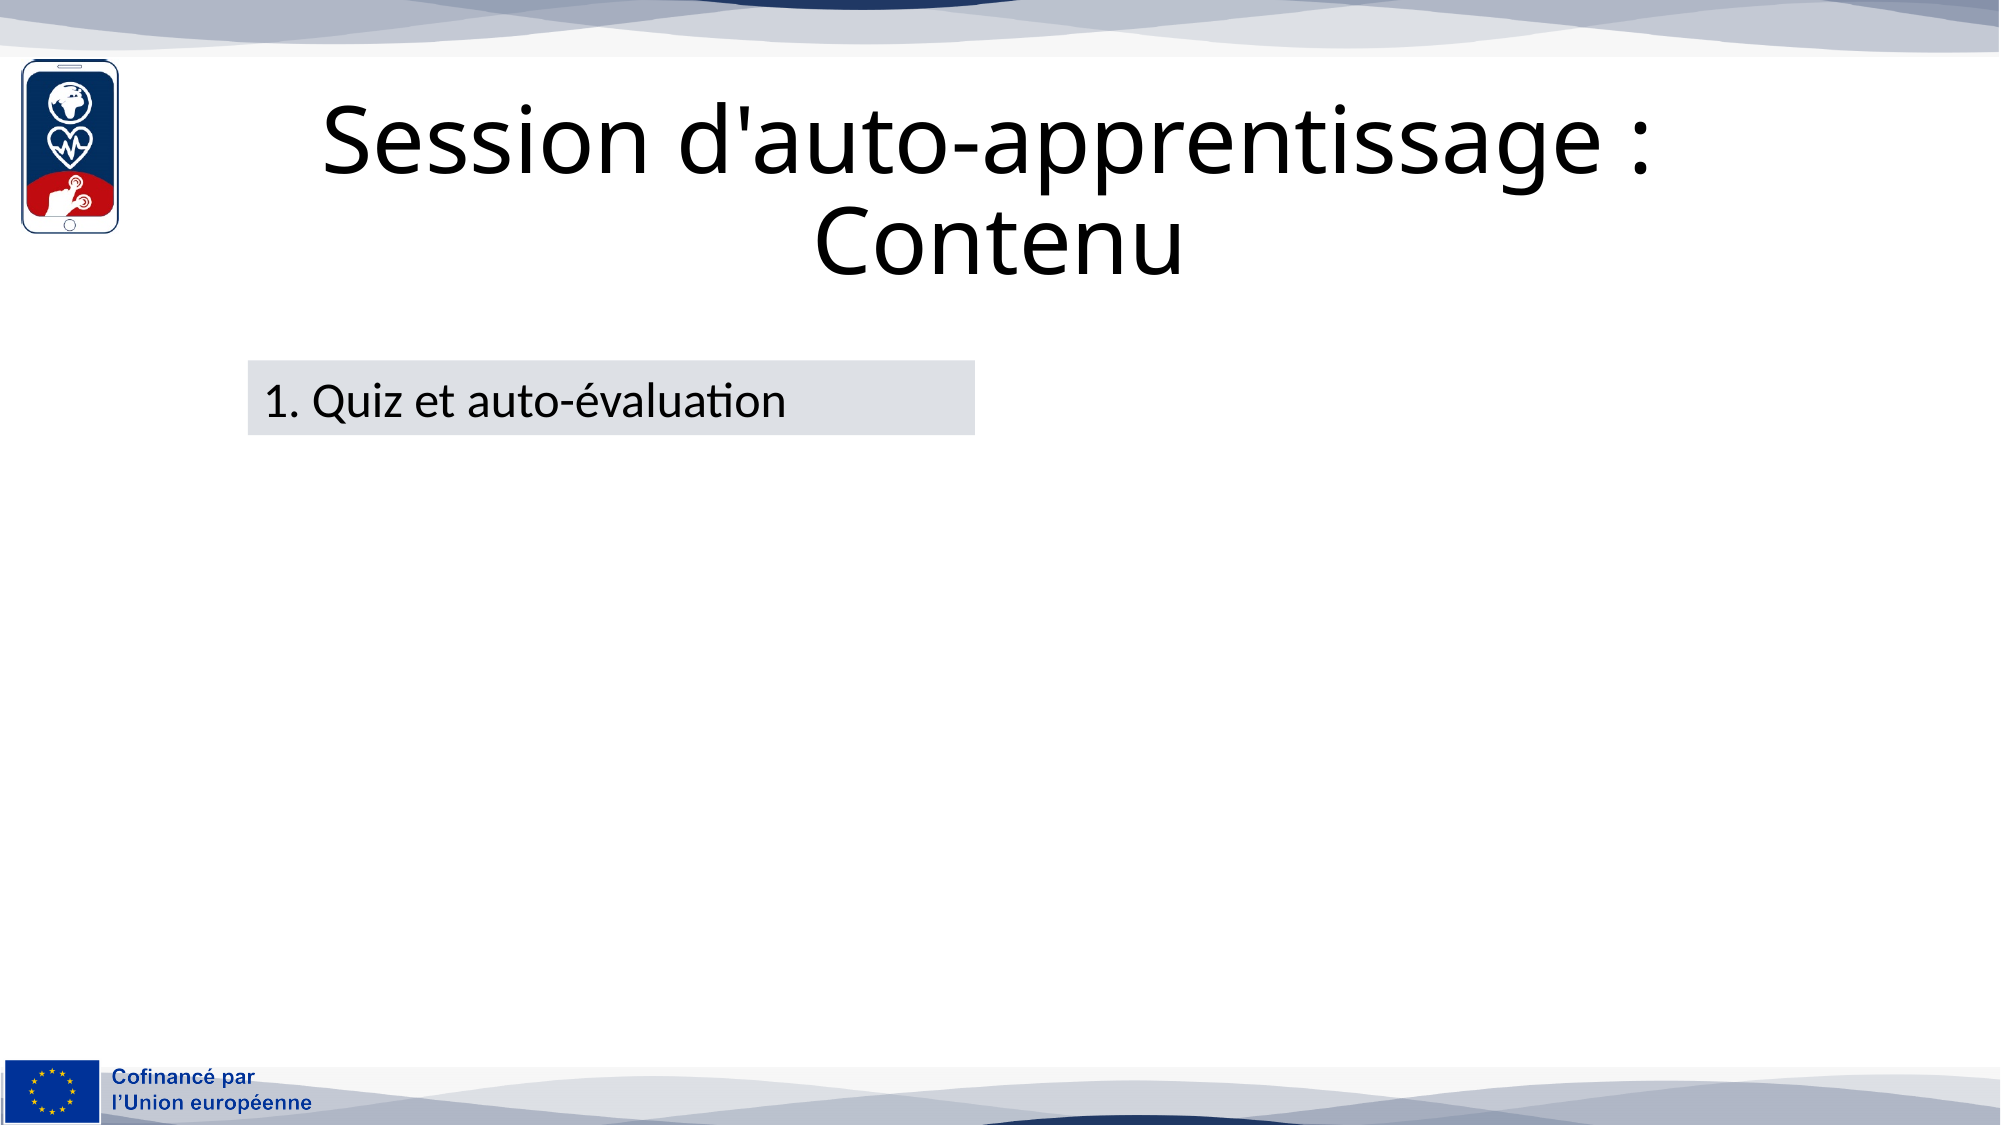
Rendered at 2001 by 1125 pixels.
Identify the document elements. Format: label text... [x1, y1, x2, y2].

picture [21, 59, 119, 234]
title Session d'auto-apprentissage : Contenu [137, 84, 1863, 303]
picture [0, 1055, 2001, 1125]
text_box 1. Quiz et auto-évaluation [247, 360, 975, 436]
picture [0, 0, 1999, 57]
